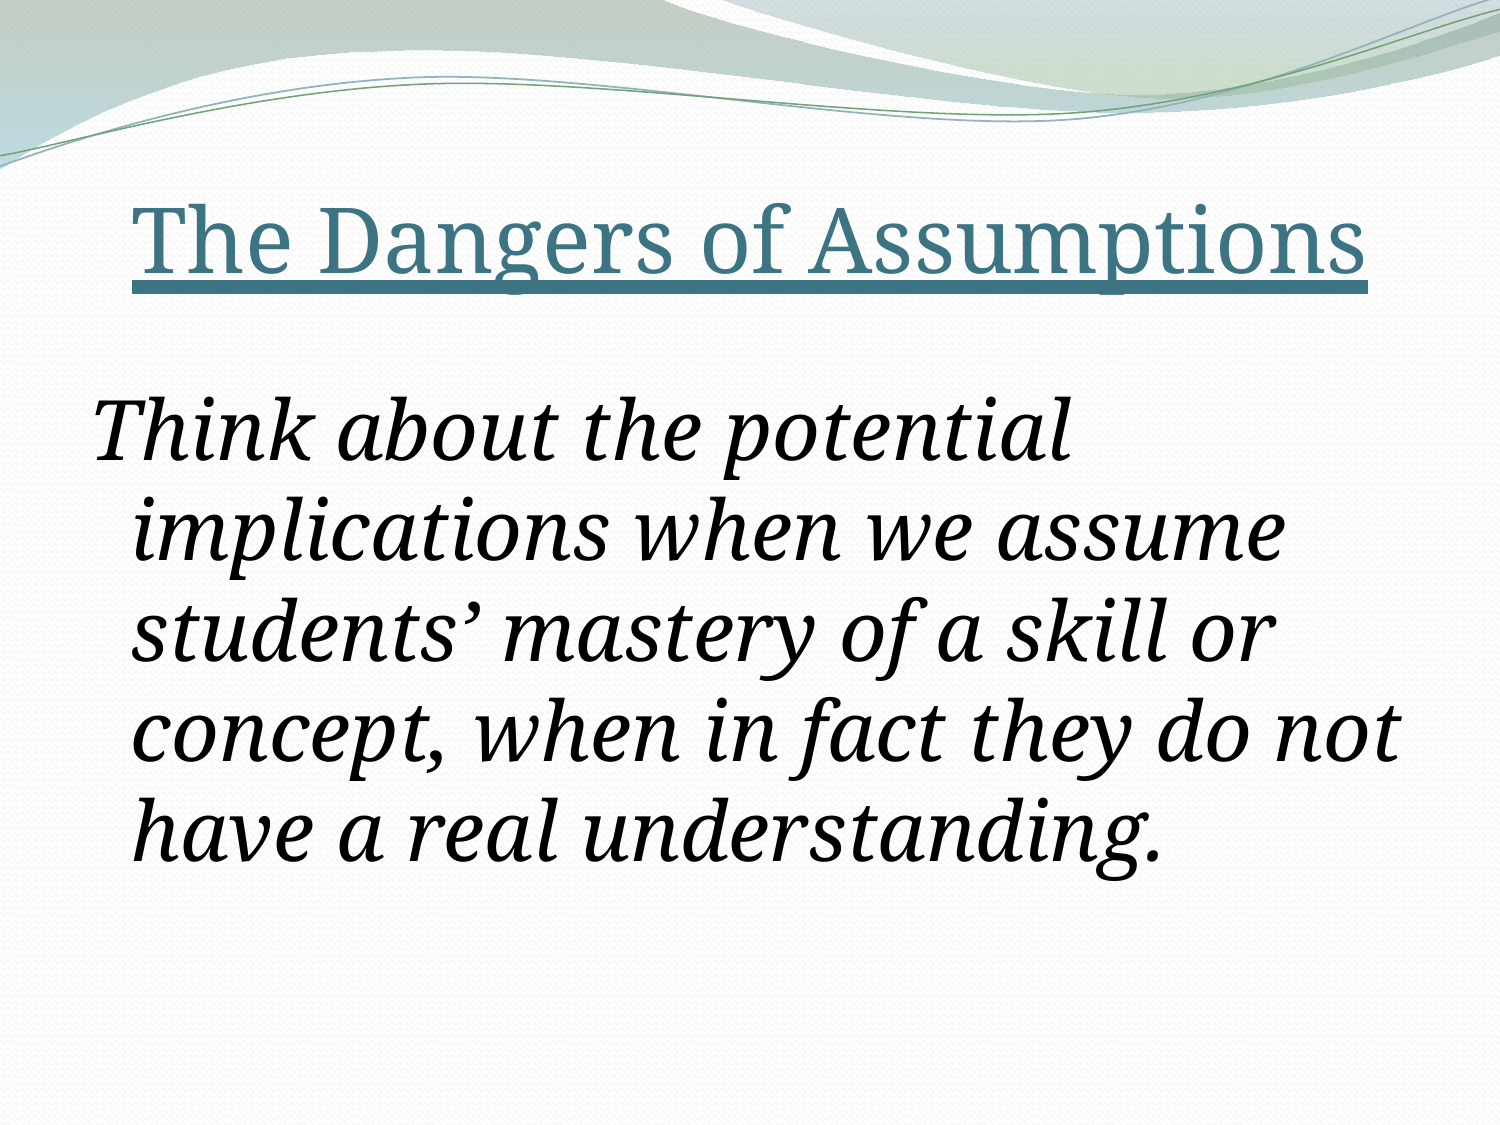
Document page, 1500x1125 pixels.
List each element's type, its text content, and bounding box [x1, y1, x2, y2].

list The Dangers of Assumptions Think about the potential implications when we assume students’ mastery of a skill or concept, when in fact they do not have a real understanding. [75, 174, 1425, 895]
